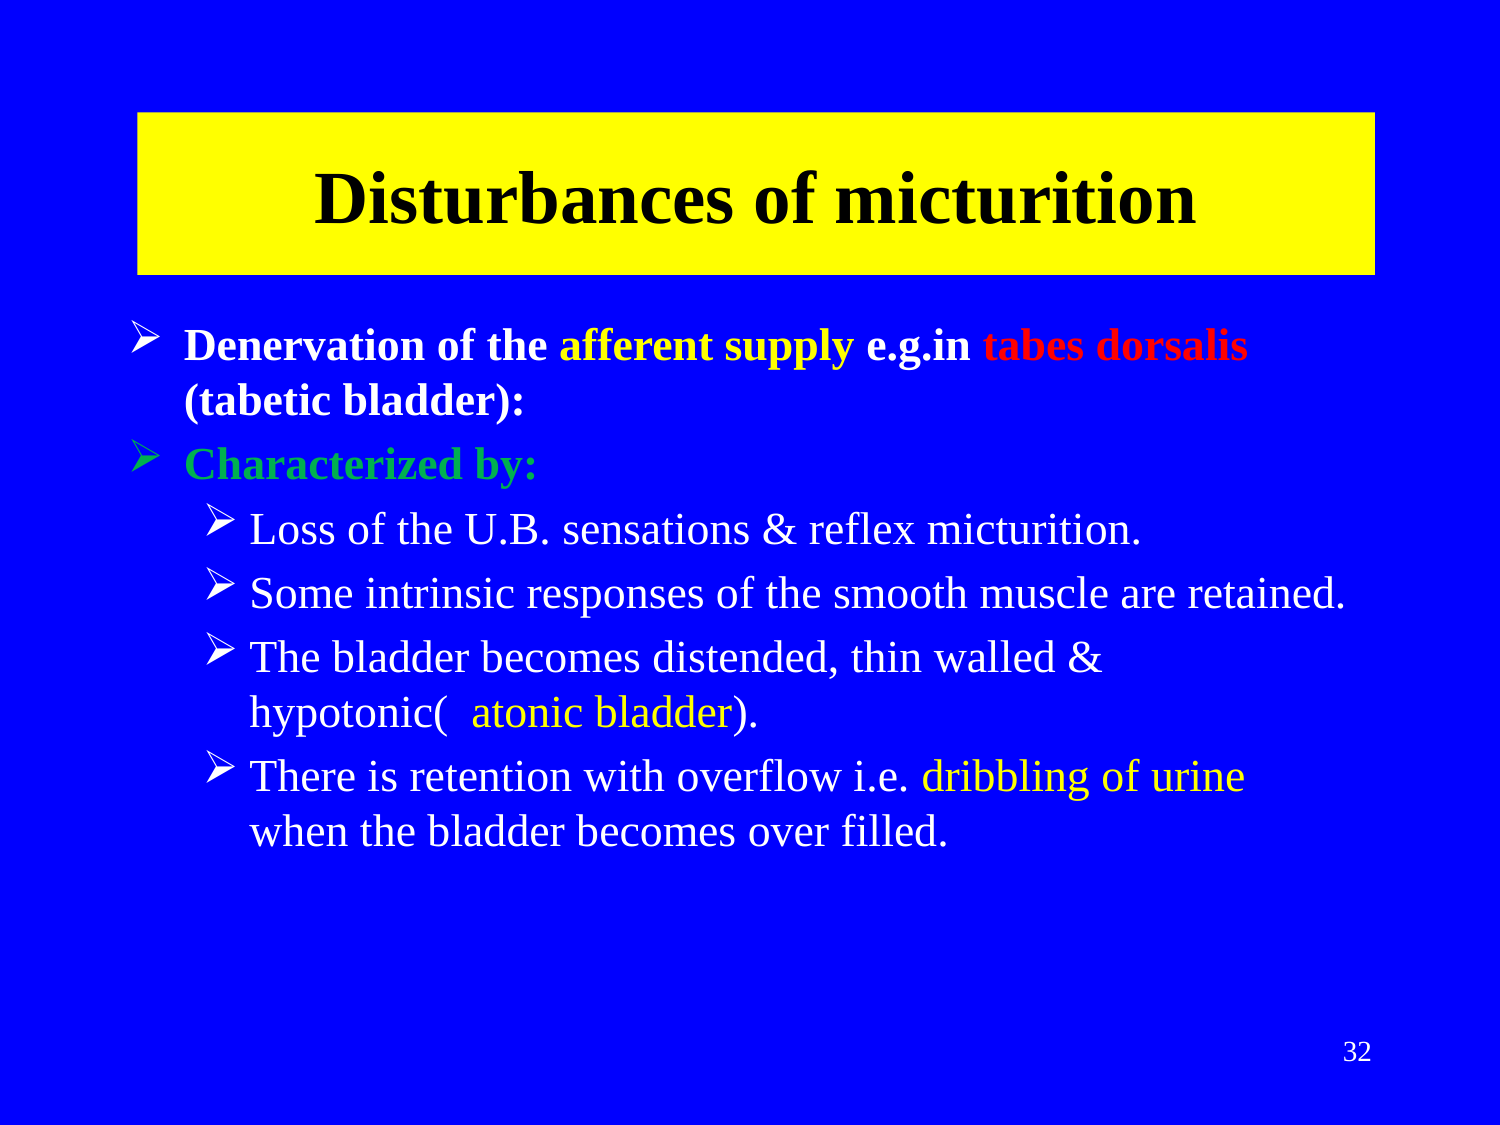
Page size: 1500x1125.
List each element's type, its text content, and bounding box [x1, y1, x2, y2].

title Disturbances of micturition [137, 112, 1375, 275]
slide_number 32 [1074, 1025, 1388, 1100]
list Denervation of the afferent supply e.g.in tabes dorsalis (tabetic bladder): Characterized by: Loss of the U.B. sensations & reflex micturition. Some intrinsic responses of the smooth muscle are retained. The bladder becomes distended, thin walled & hypotonic( atonic bladder). There is retention with overflow i.e. dribbling of urine when the bladder becomes over filled. [112, 307, 1363, 975]
